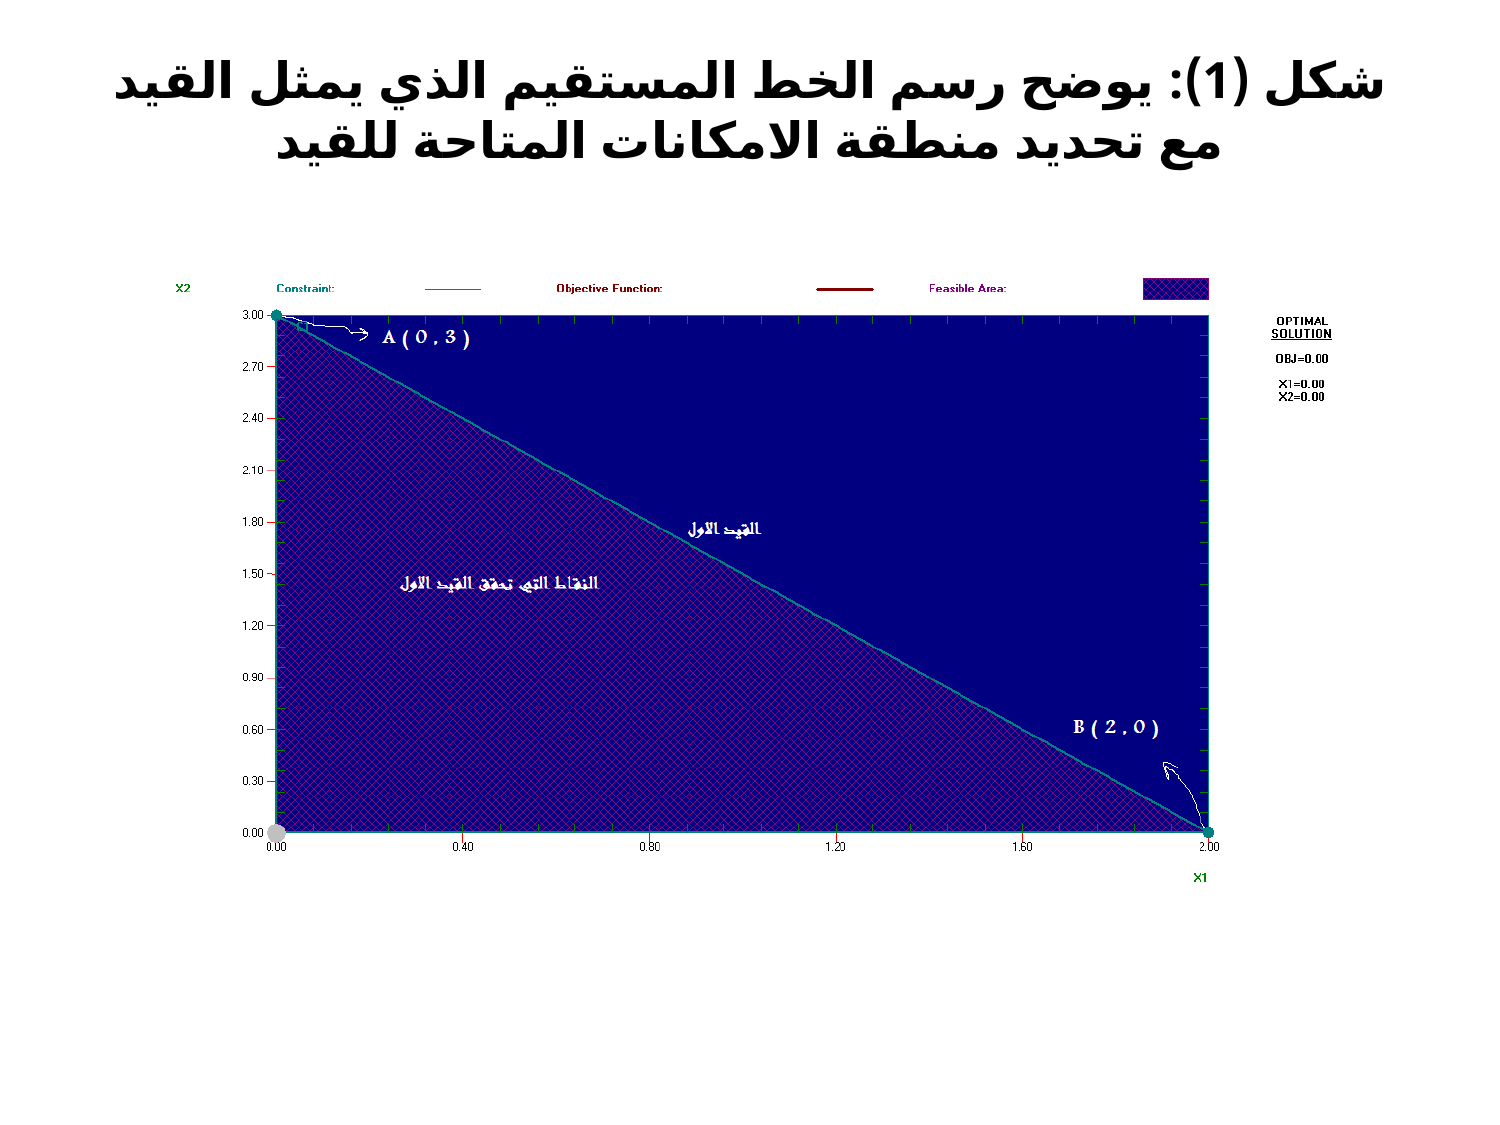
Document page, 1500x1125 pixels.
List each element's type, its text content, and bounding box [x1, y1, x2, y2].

title شكل (1): يوضح رسم الخط المستقيم الذي يمثل القيد مع تحديد منطقة الامكانات المتاحة للقيد [75, 45, 1425, 233]
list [89, 262, 1411, 1006]
